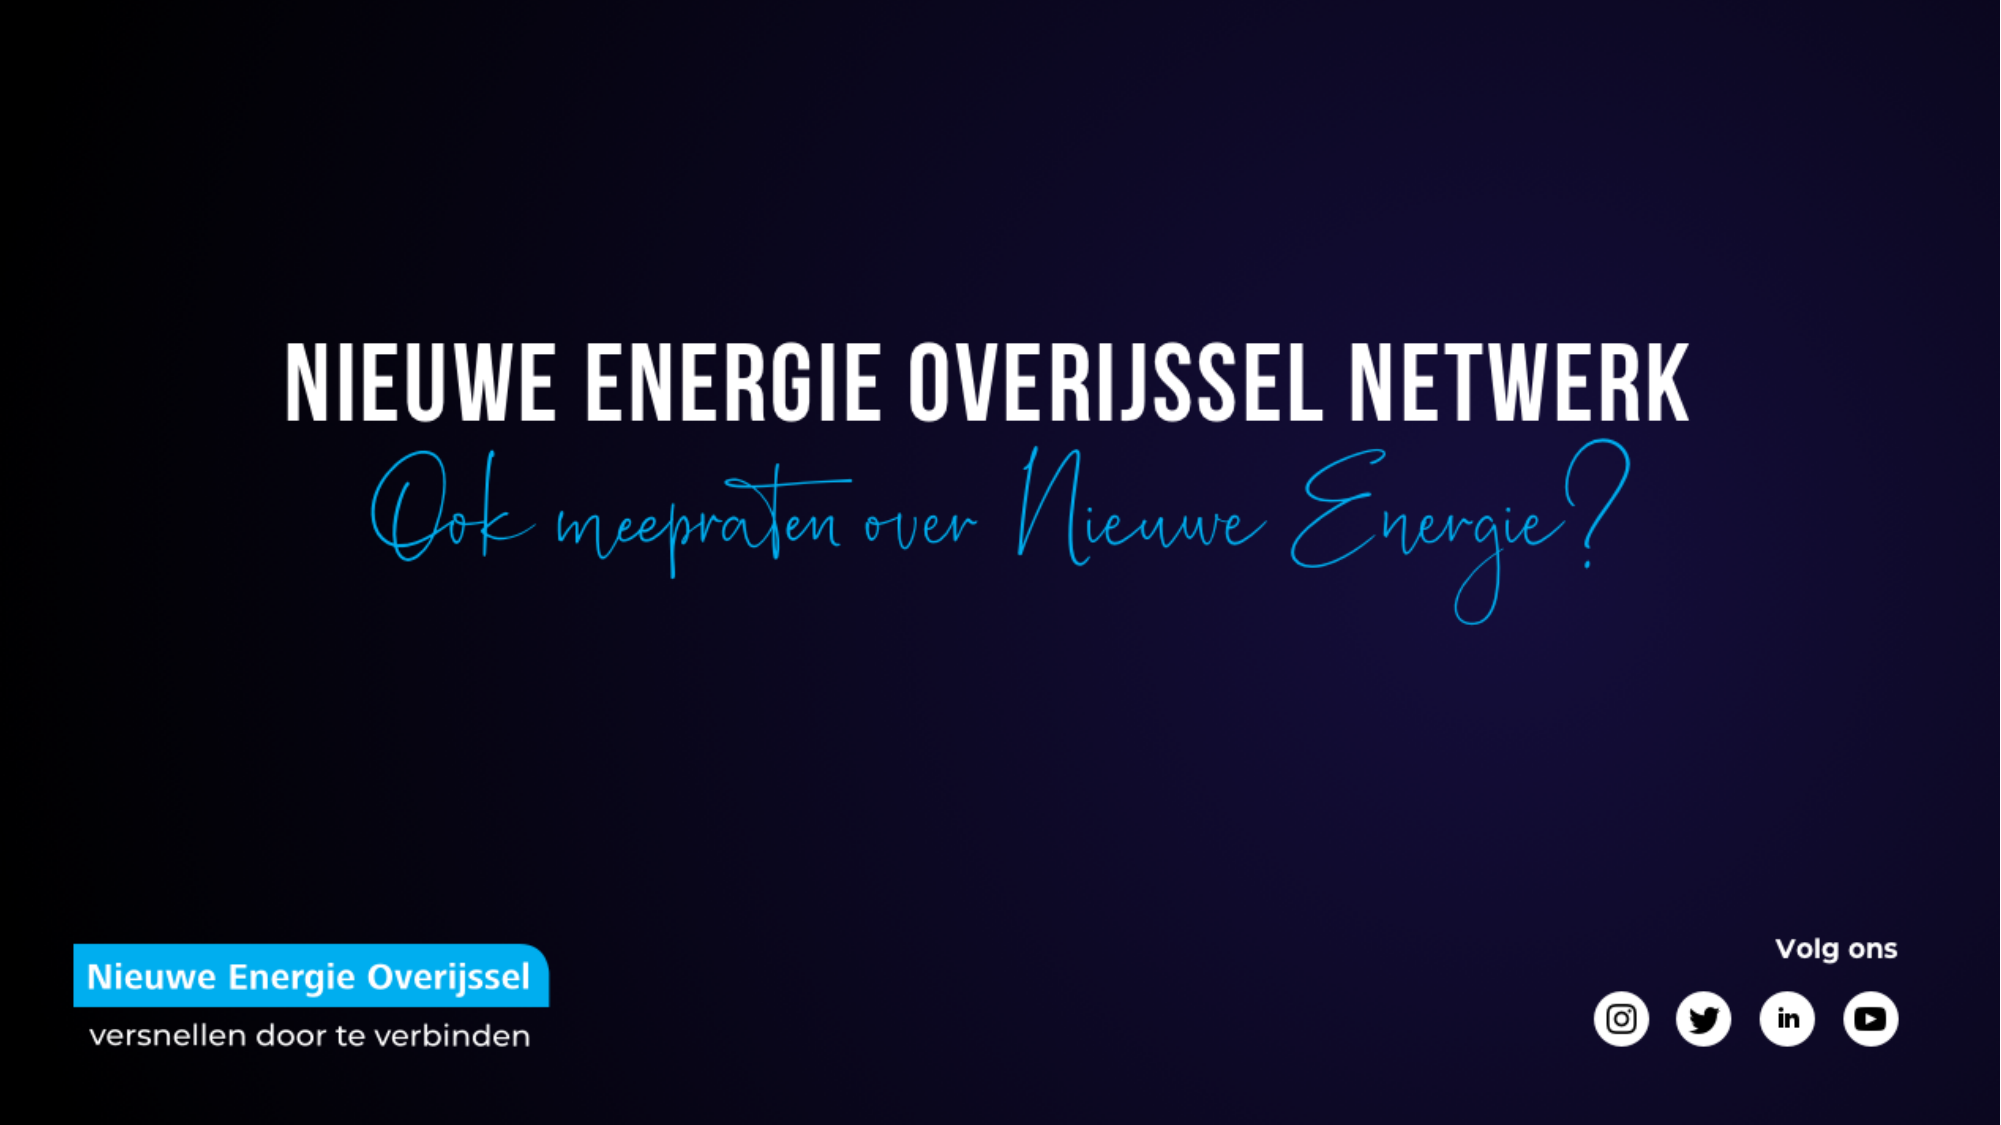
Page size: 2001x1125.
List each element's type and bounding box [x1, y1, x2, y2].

list [0, 0, 2000, 1125]
